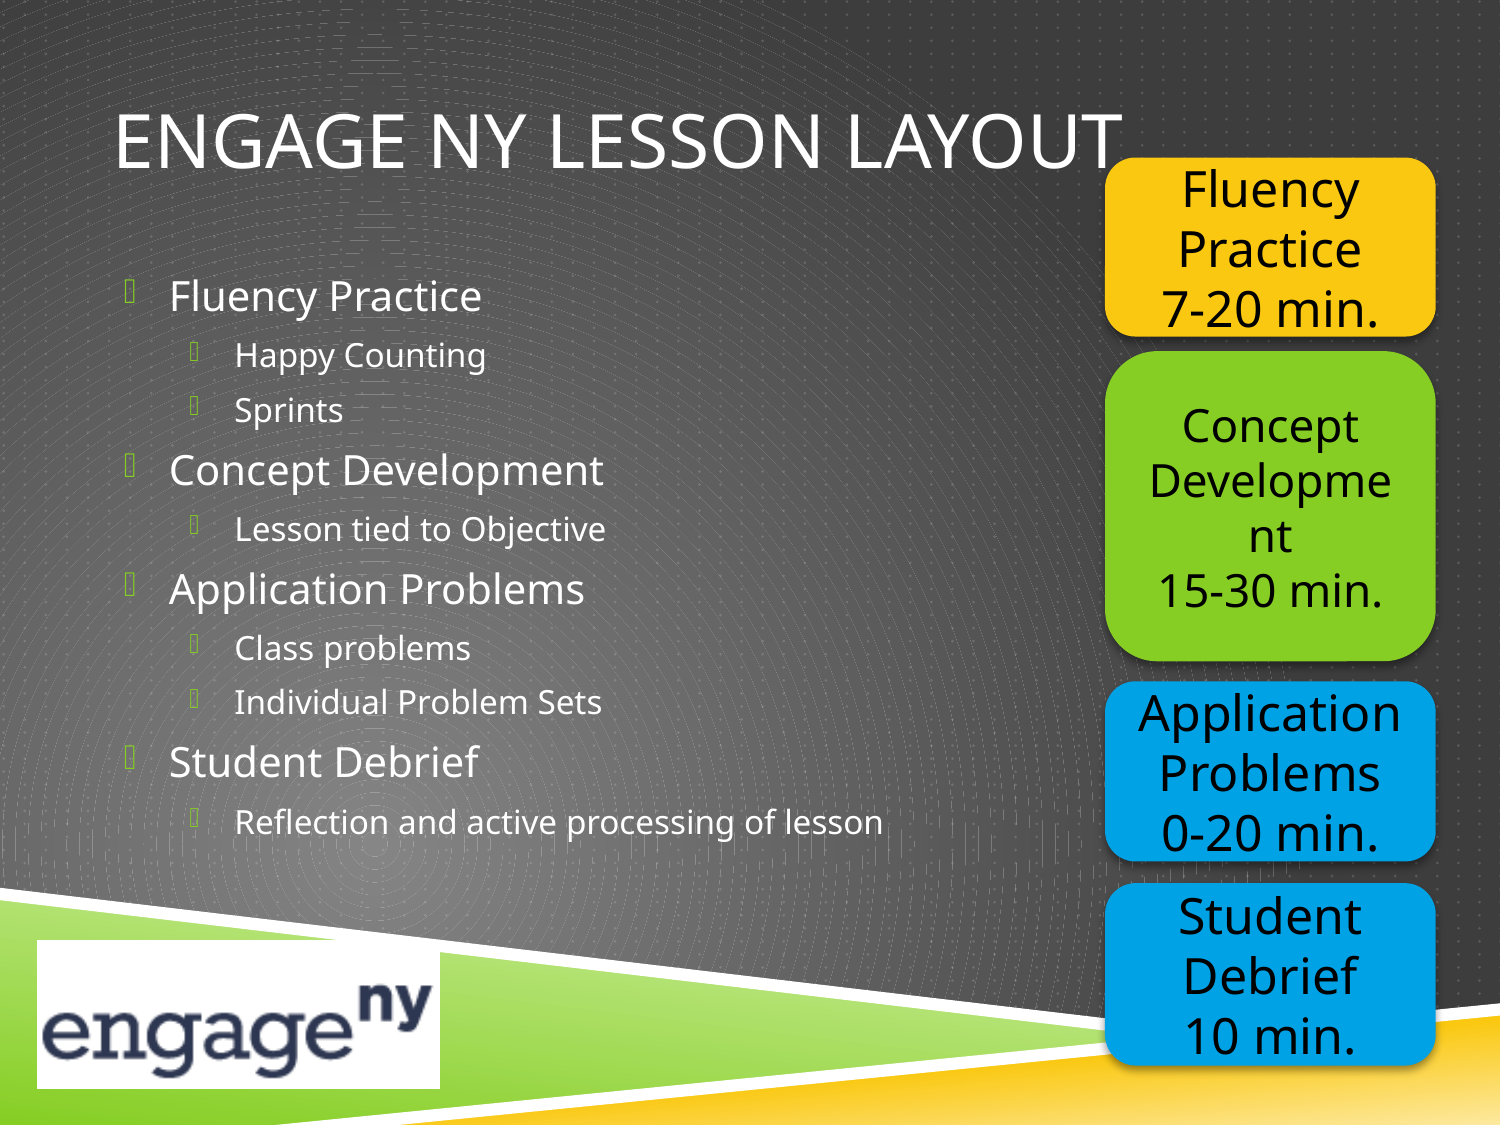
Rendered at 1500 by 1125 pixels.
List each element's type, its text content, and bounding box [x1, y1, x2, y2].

title Engage NY Lesson Layout [112, 45, 1388, 233]
text_box Student Debrief 10 min. [1104, 883, 1436, 1066]
text_box Application Problems 0-20 min. [1105, 681, 1436, 862]
picture [37, 940, 440, 1089]
text_box Concept Development 15-30 min. [1105, 351, 1436, 662]
text_box Fluency Practice 7-20 min. [1104, 157, 1436, 337]
list Fluency Practice Happy Counting Sprints Concept Development Lesson tied to Objective Application Problems Class problems Individual Problem Sets Student Debrief Reflection and active processing of lesson [112, 262, 917, 875]
